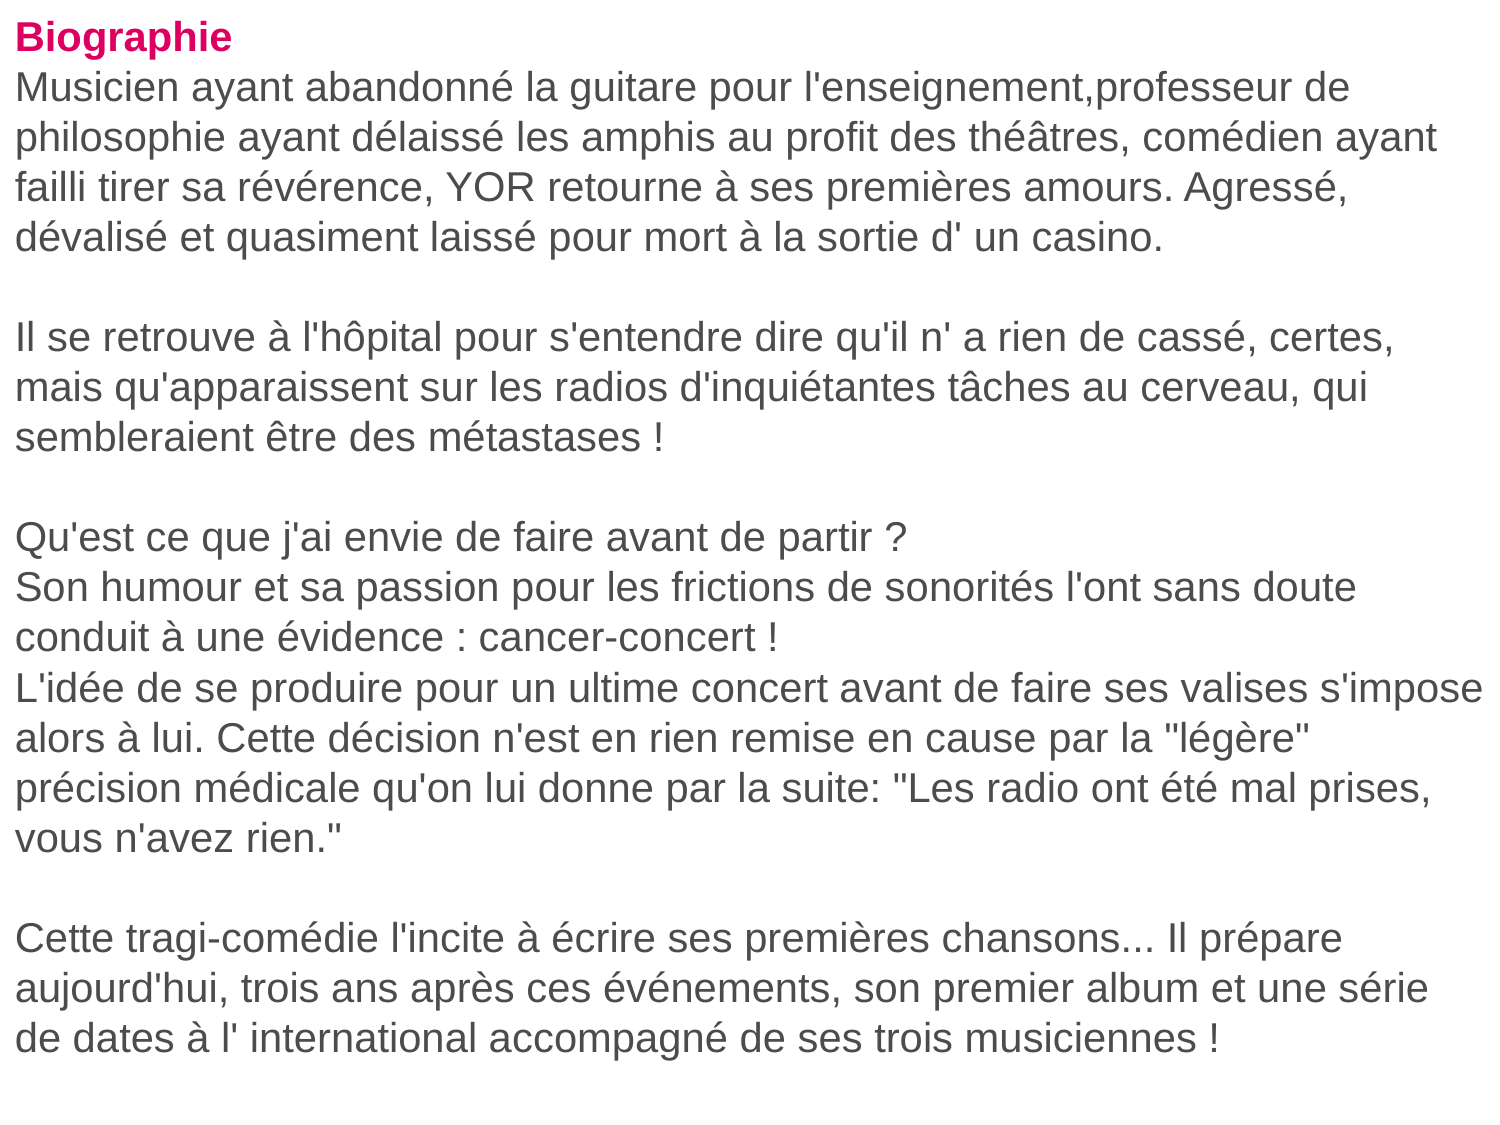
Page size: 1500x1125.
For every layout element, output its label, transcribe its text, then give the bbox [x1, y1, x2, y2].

text_box Biographie Musicien ayant abandonné la guitare pour l'enseignement,professeur de philosophie ayant délaissé les amphis au profit des théâtres, comédien ayant failli tirer sa révérence, YOR retourne à ses premières amours. Agressé, dévalisé et quasiment laissé pour mort à la sortie d' un casino. Il se retrouve à l'hôpital pour s'entendre dire qu'il n' a rien de cassé, certes, mais qu'apparaissent sur les radios d'inquiétantes tâches au cerveau, qui sembleraient être des métastases ! Qu'est ce que j'ai envie de faire avant de partir ? Son humour et sa passion pour les frictions de sonorités l'ont sans doute conduit à une évidence : cancer-concert ! L'idée de se produire pour un ultime concert avant de faire ses valises s'impose alors à lui. Cette décision n'est en rien remise en cause par la "légère" précision médicale qu'on lui donne par la suite: "Les radio ont été mal prises, vous n'avez rien." Cette tragi-comédie l'incite à écrire ses premières chansons... Il prépare aujourd'hui, trois ans après ces événements, son premier album et une série de dates à l' international accompagné de ses trois musiciennes ! [0, 2, 1500, 1068]
